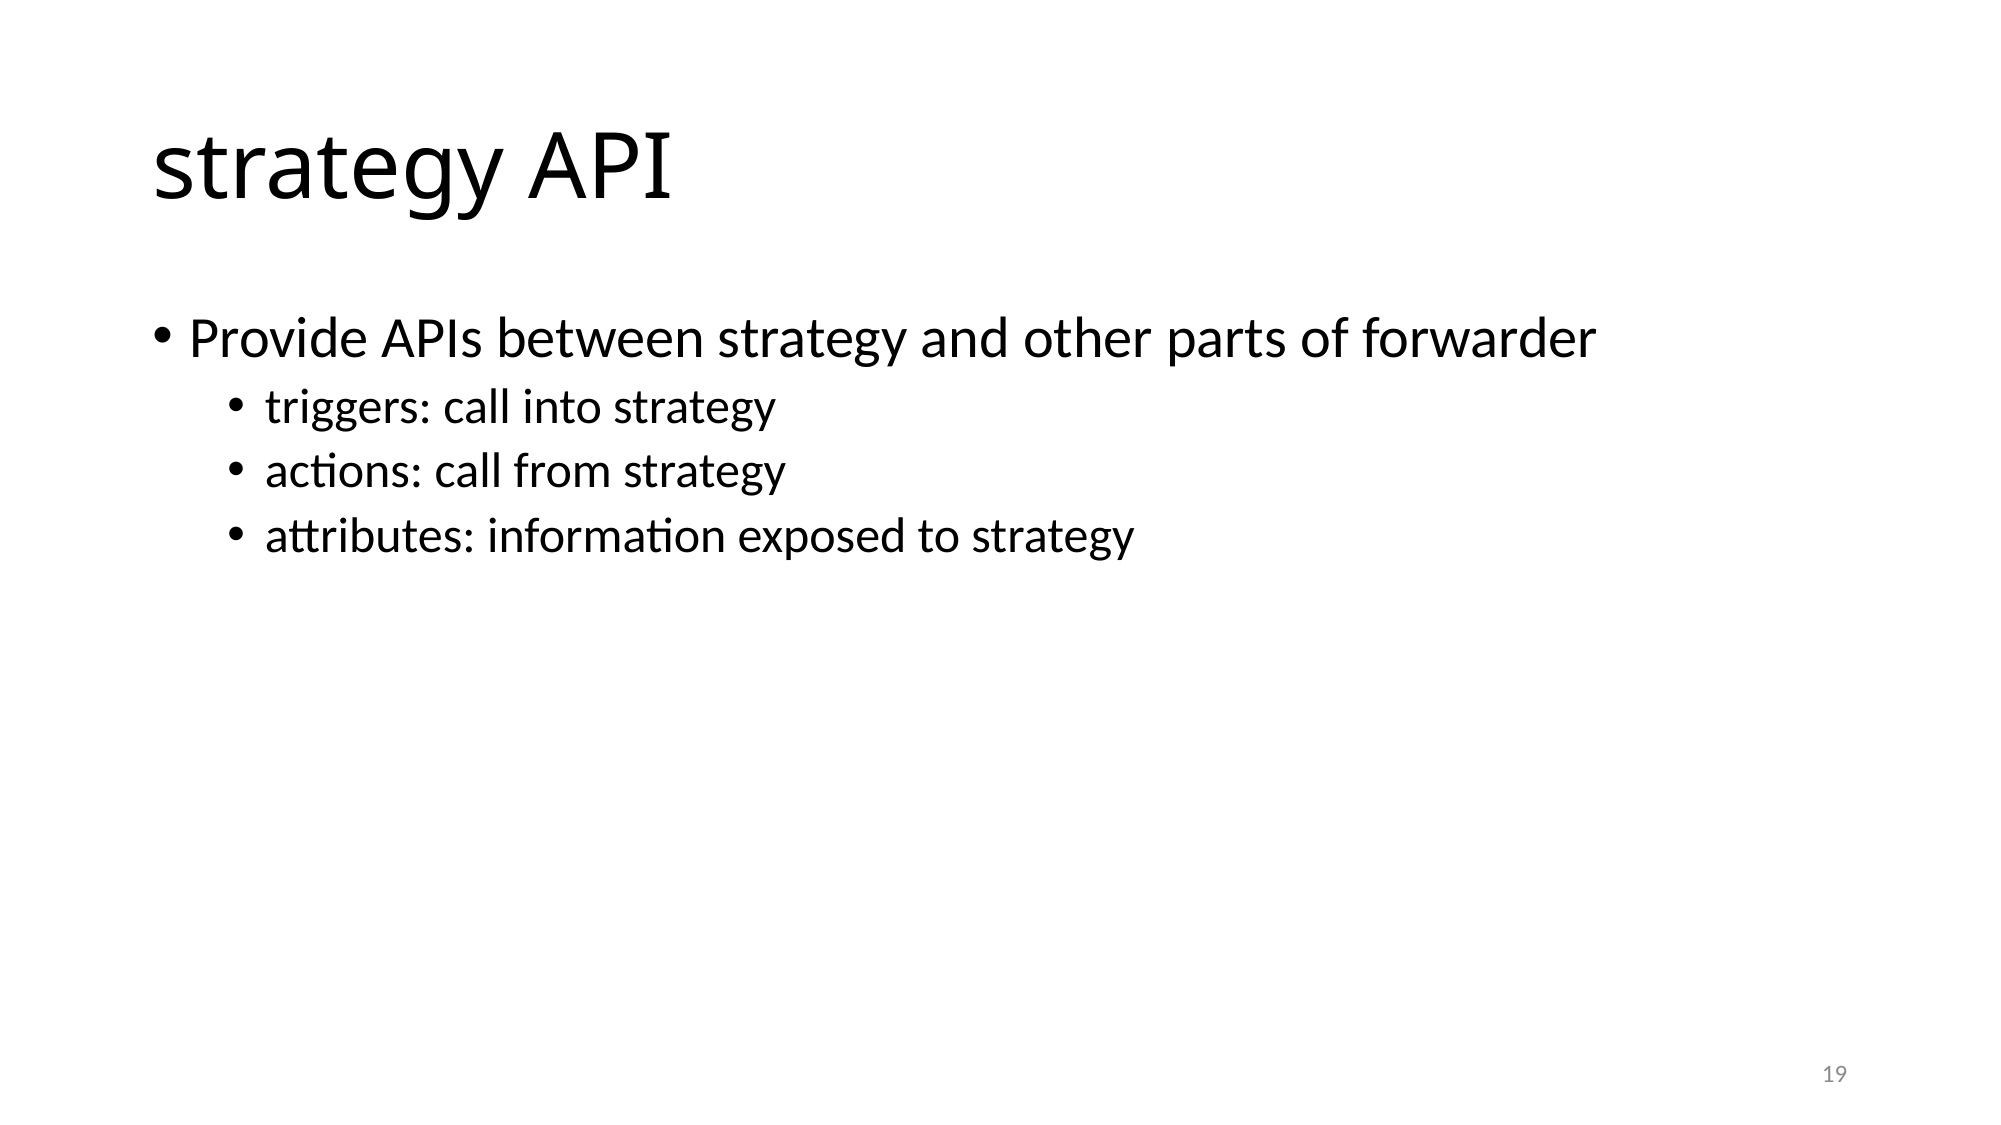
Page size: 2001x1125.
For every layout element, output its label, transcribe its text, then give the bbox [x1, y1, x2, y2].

list Provide APIs between strategy and other parts of forwarder triggers: call into strategy actions: call from strategy attributes: information exposed to strategy [137, 299, 1863, 1014]
slide_number 19 [1412, 1042, 1863, 1103]
title strategy API [137, 59, 1863, 278]
